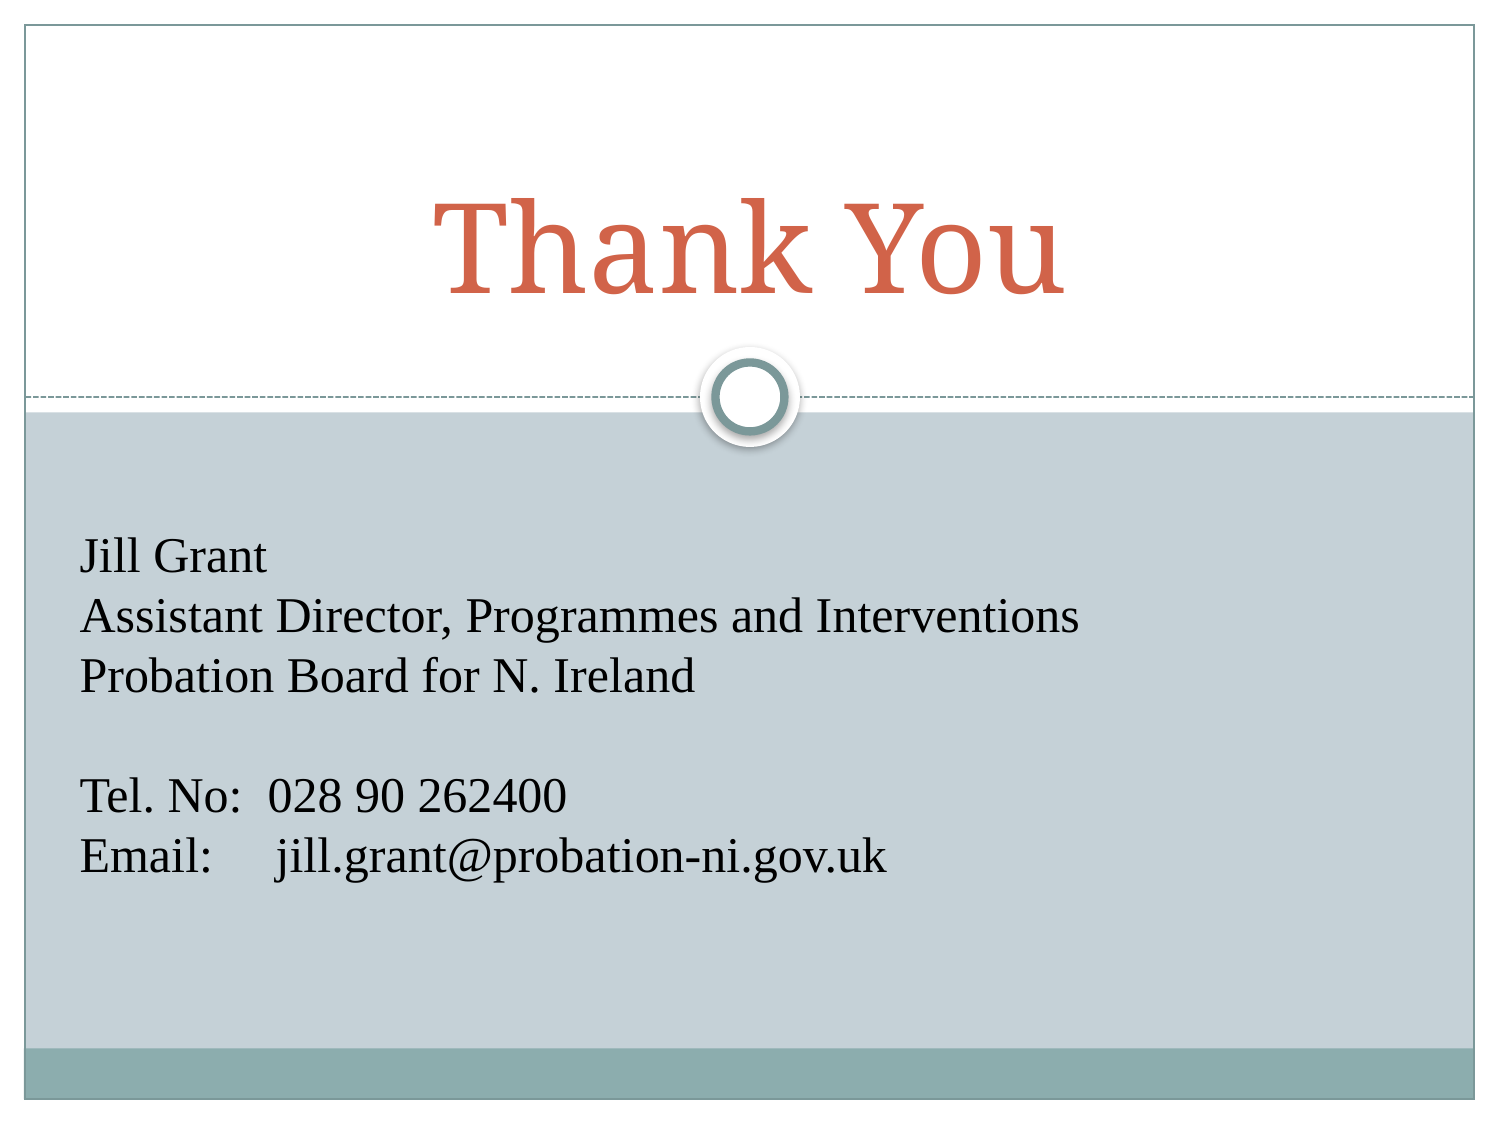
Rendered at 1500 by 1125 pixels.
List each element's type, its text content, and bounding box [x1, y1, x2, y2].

title Thank You [307, 160, 1193, 327]
text_box Jill Grant Assistant Director, Programmes and Interventions Probation Board for N. Ireland Tel. No: 028 90 262400 Email: jill.grant@probation-ni.gov.uk [64, 515, 1329, 890]
